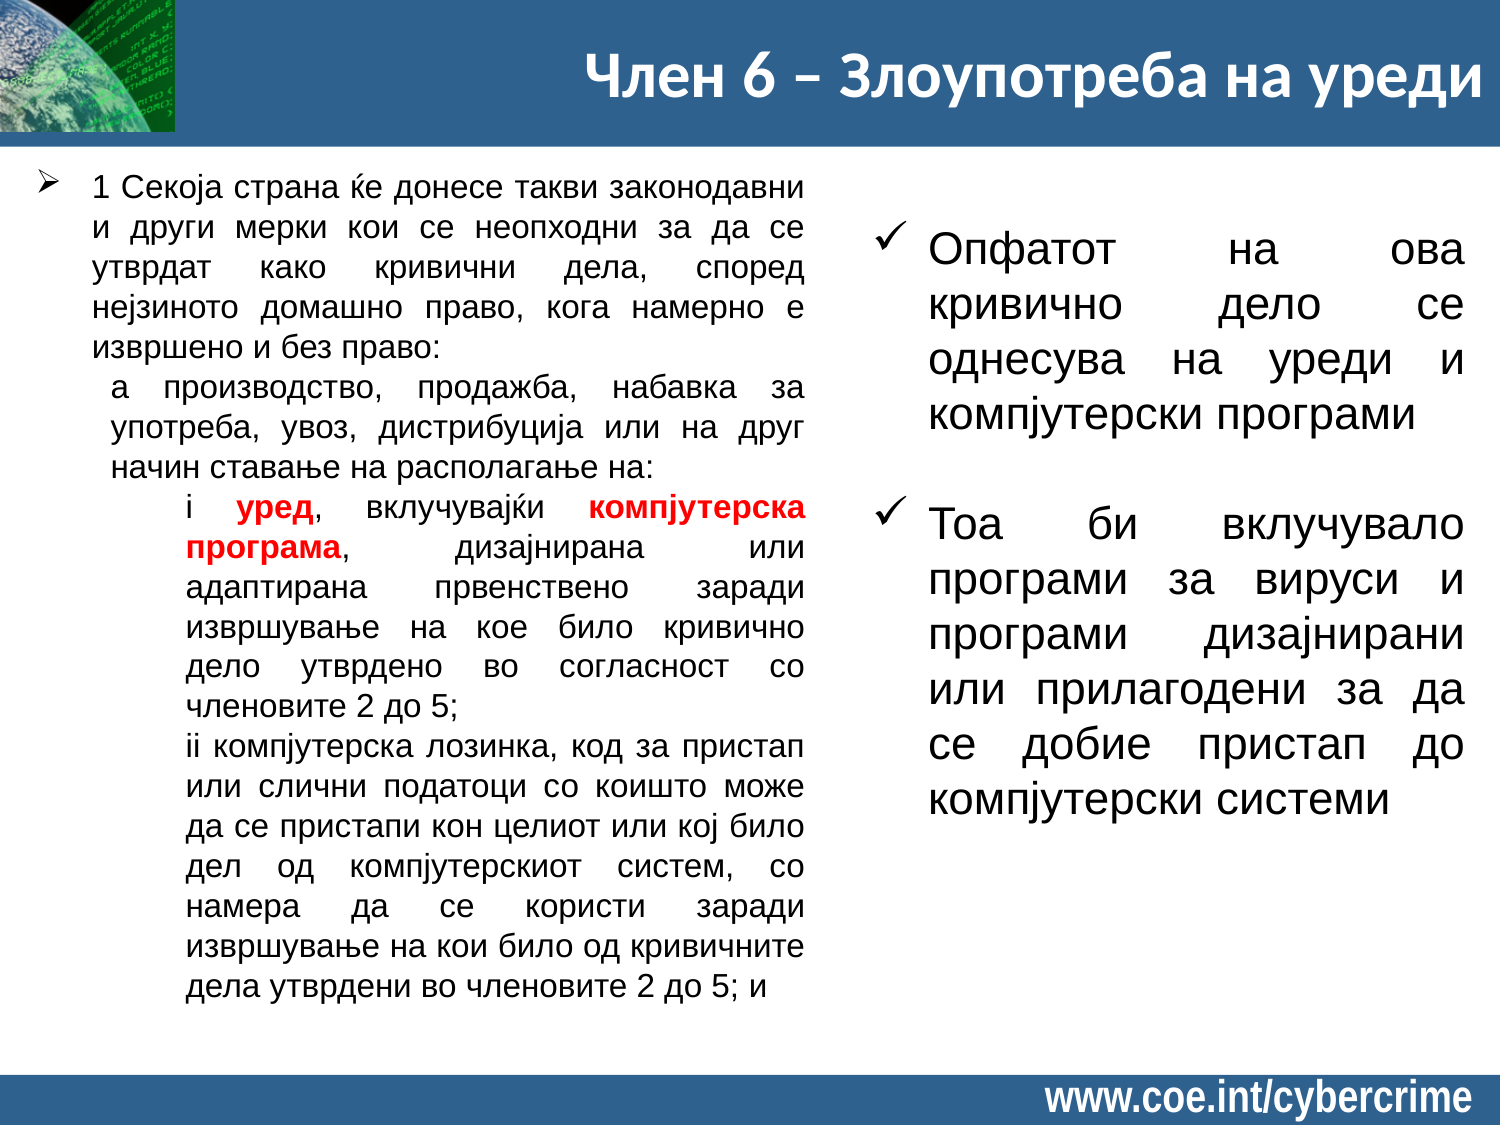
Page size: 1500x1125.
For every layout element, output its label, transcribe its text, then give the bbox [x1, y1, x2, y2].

text_box 1 Секоја страна ќе донесе такви законодавни и други мерки кои се неопходни за да се утврдат како кривични дела, според нејзиното домашно право, кога намерно е извршено и без право: а производство, продажба, набавка за употреба, увоз, дистрибуција или на друг начин ставање на располагање на: i уред, вклучувајќи компјутерска програма, дизајнирана или адаптирана првенствено заради извршување на кое било кривично дело утврдено во согласност со членовите 2 до 5; ii компјутерска лозинка, код за пристап или слични податоци со коишто може да се пристапи кон целиот или кој било дел од компјутерскиот систем, со намера да се користи заради извршување на кои било од кривичните дела утврдени во членовите 2 до 5; и [20, 158, 821, 1012]
text_box www.coe.int/cybercrime [1030, 1059, 1500, 1125]
picture [0, 0, 175, 132]
text_box Член 6 – Злоупотреба на уреди [0, 0, 1500, 149]
text_box Опфатот на ова кривично дело се однесува на уреди и компјутерски програми Тоа би вклучувало програми за вируси и програми дизајнирани или прилагодени за да се добие пристап до компјутерски системи [857, 211, 1480, 831]
text_box [0, 1073, 1030, 1125]
